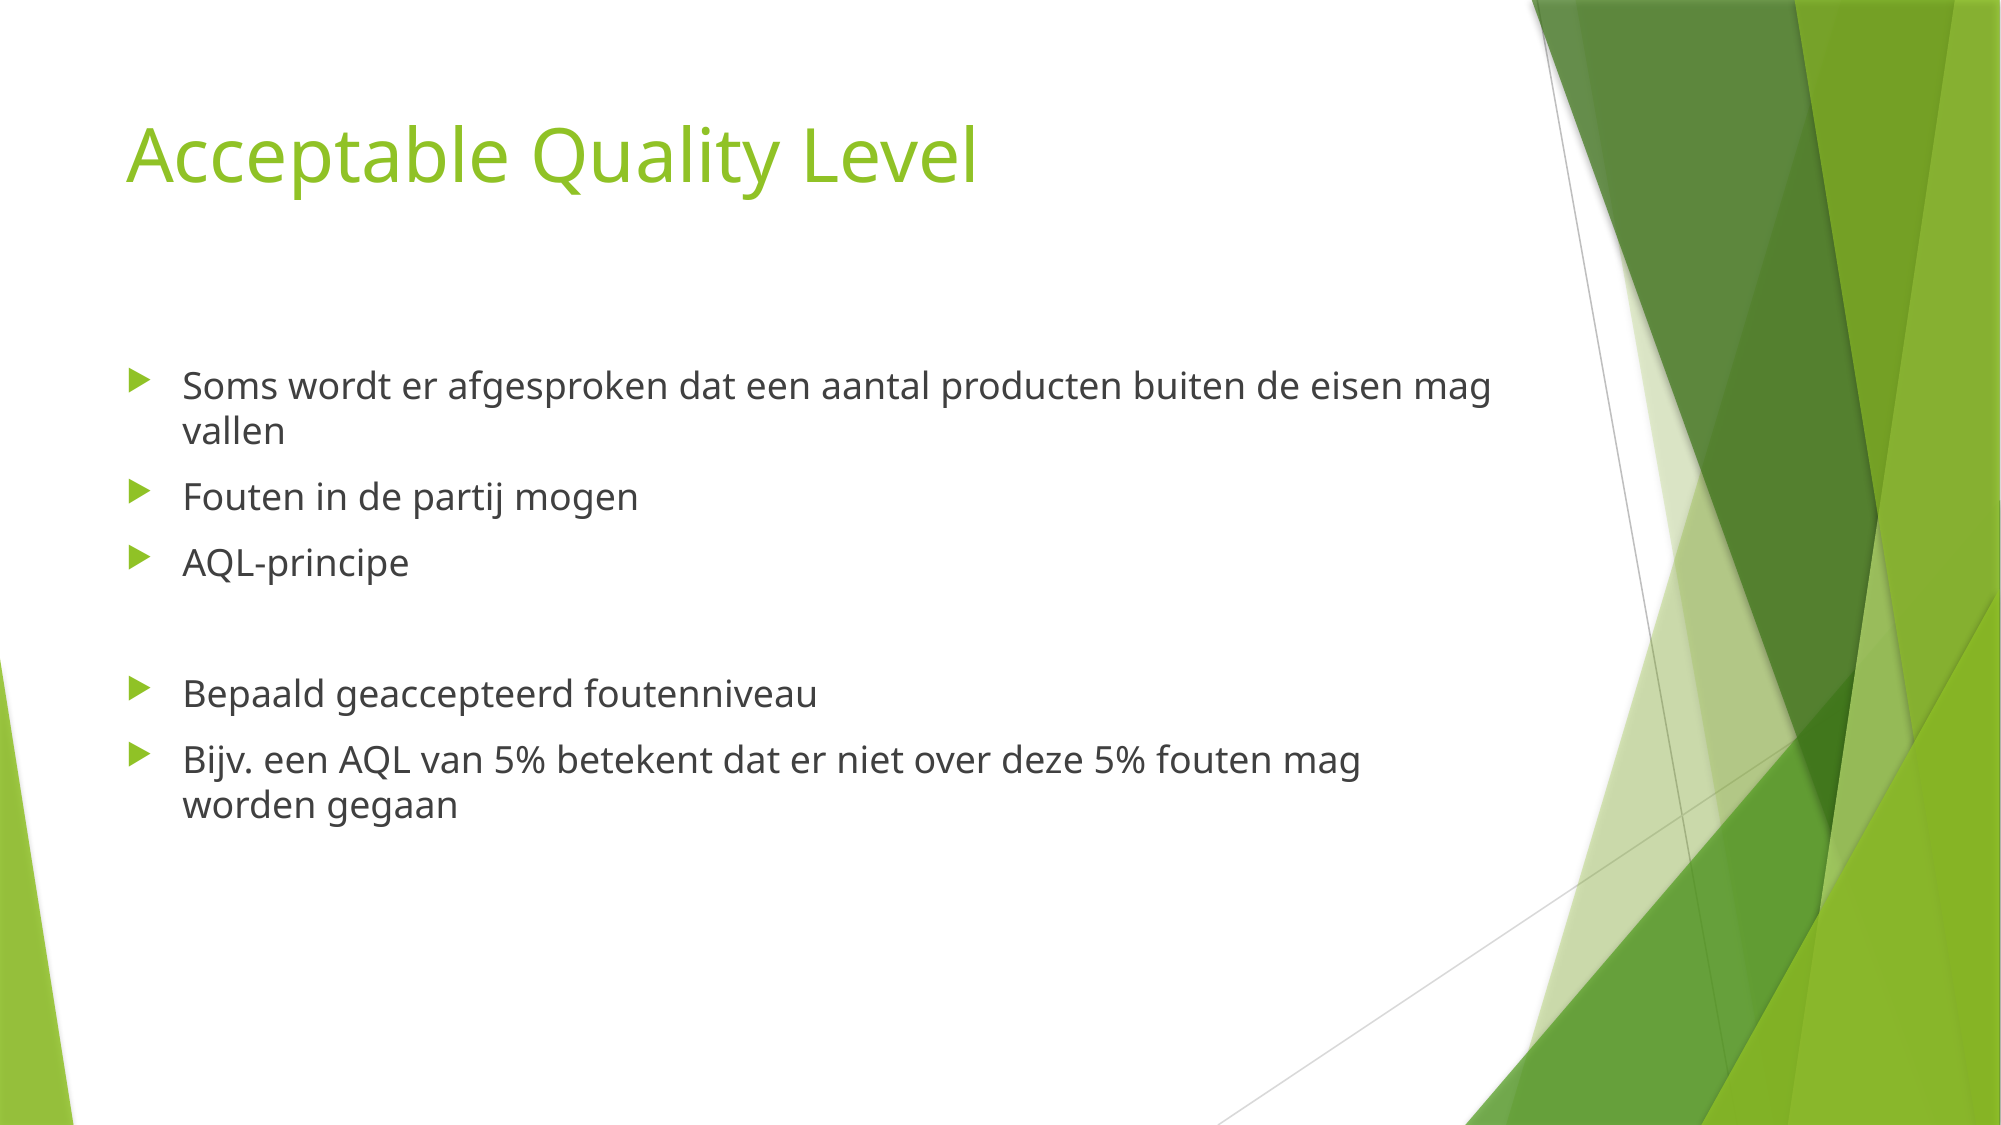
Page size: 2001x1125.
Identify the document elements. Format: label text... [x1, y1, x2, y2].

list Soms wordt er afgesproken dat een aantal producten buiten de eisen mag vallen Fouten in de partij mogen AQL-principe Bepaald geaccepteerd foutenniveau Bijv. een AQL van 5% betekent dat er niet over deze 5% fouten mag worden gegaan [111, 354, 1522, 992]
title Acceptable Quality Level [111, 99, 1522, 317]
